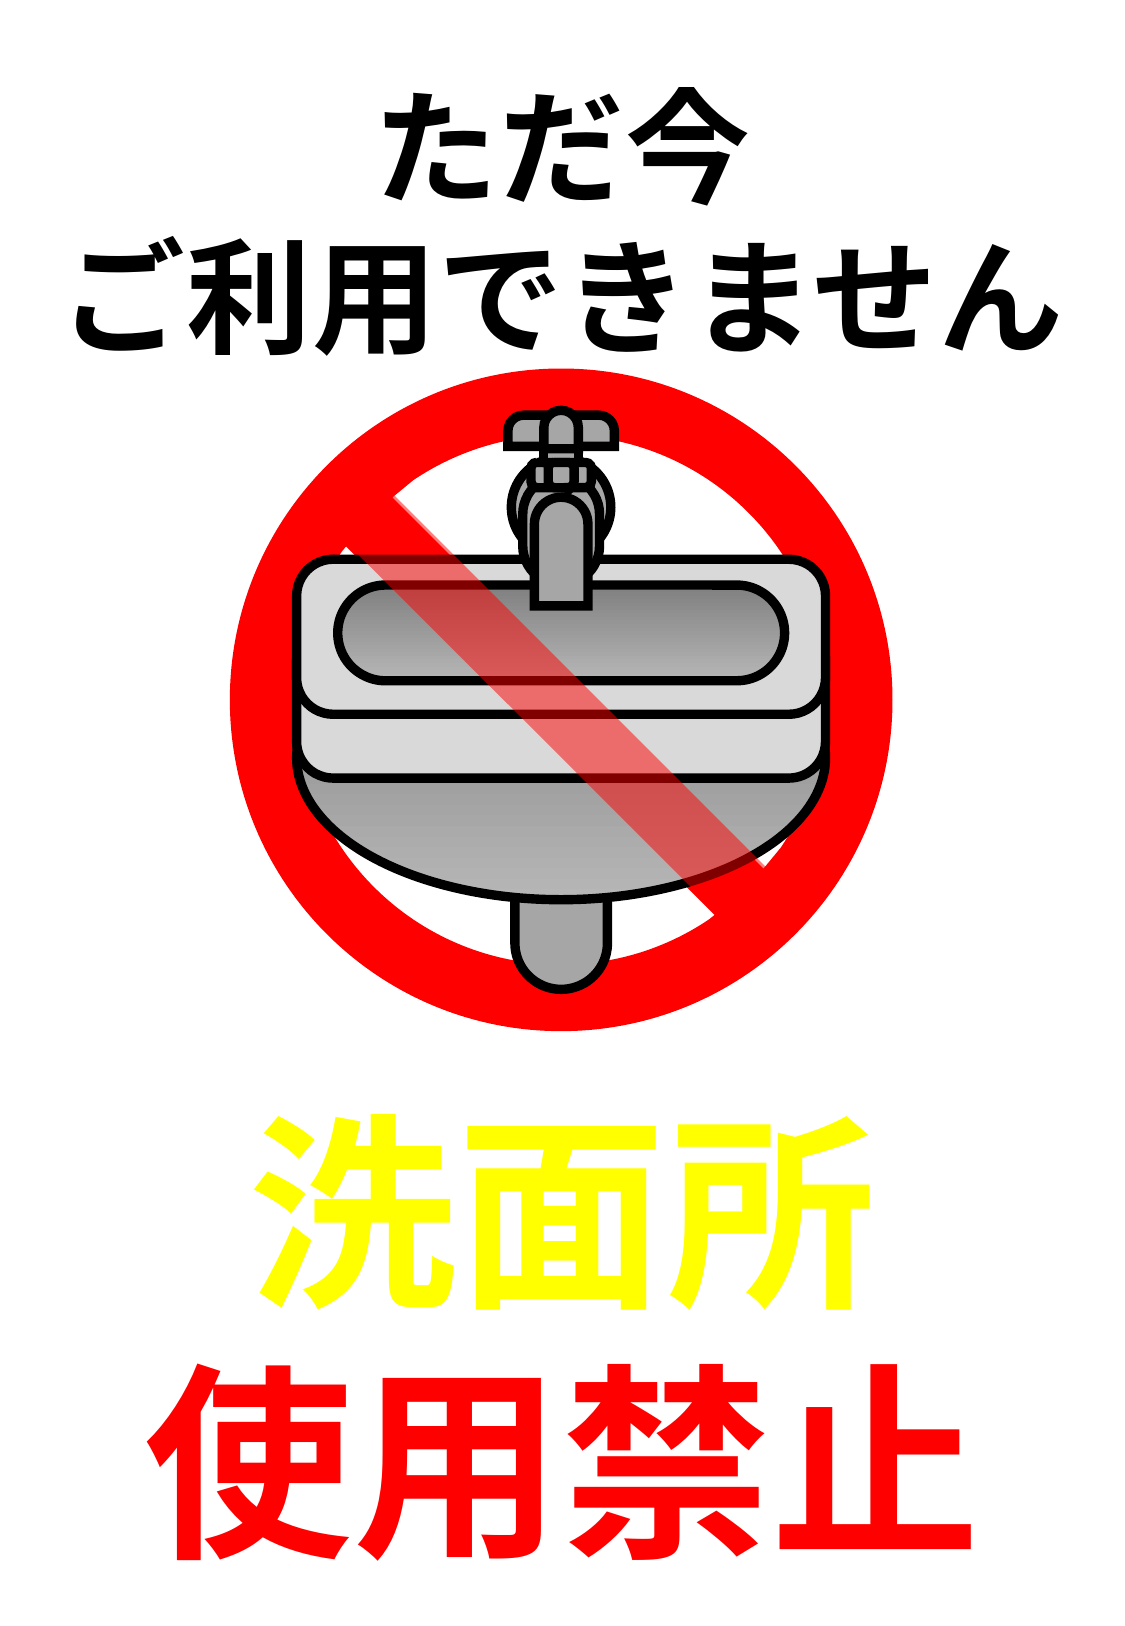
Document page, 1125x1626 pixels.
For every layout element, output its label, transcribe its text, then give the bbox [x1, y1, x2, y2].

text_box ただ今 ご利用できません [0, 62, 1125, 377]
text_box 洗面所 使用禁止 [0, 1076, 1125, 1591]
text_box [229, 368, 893, 1032]
